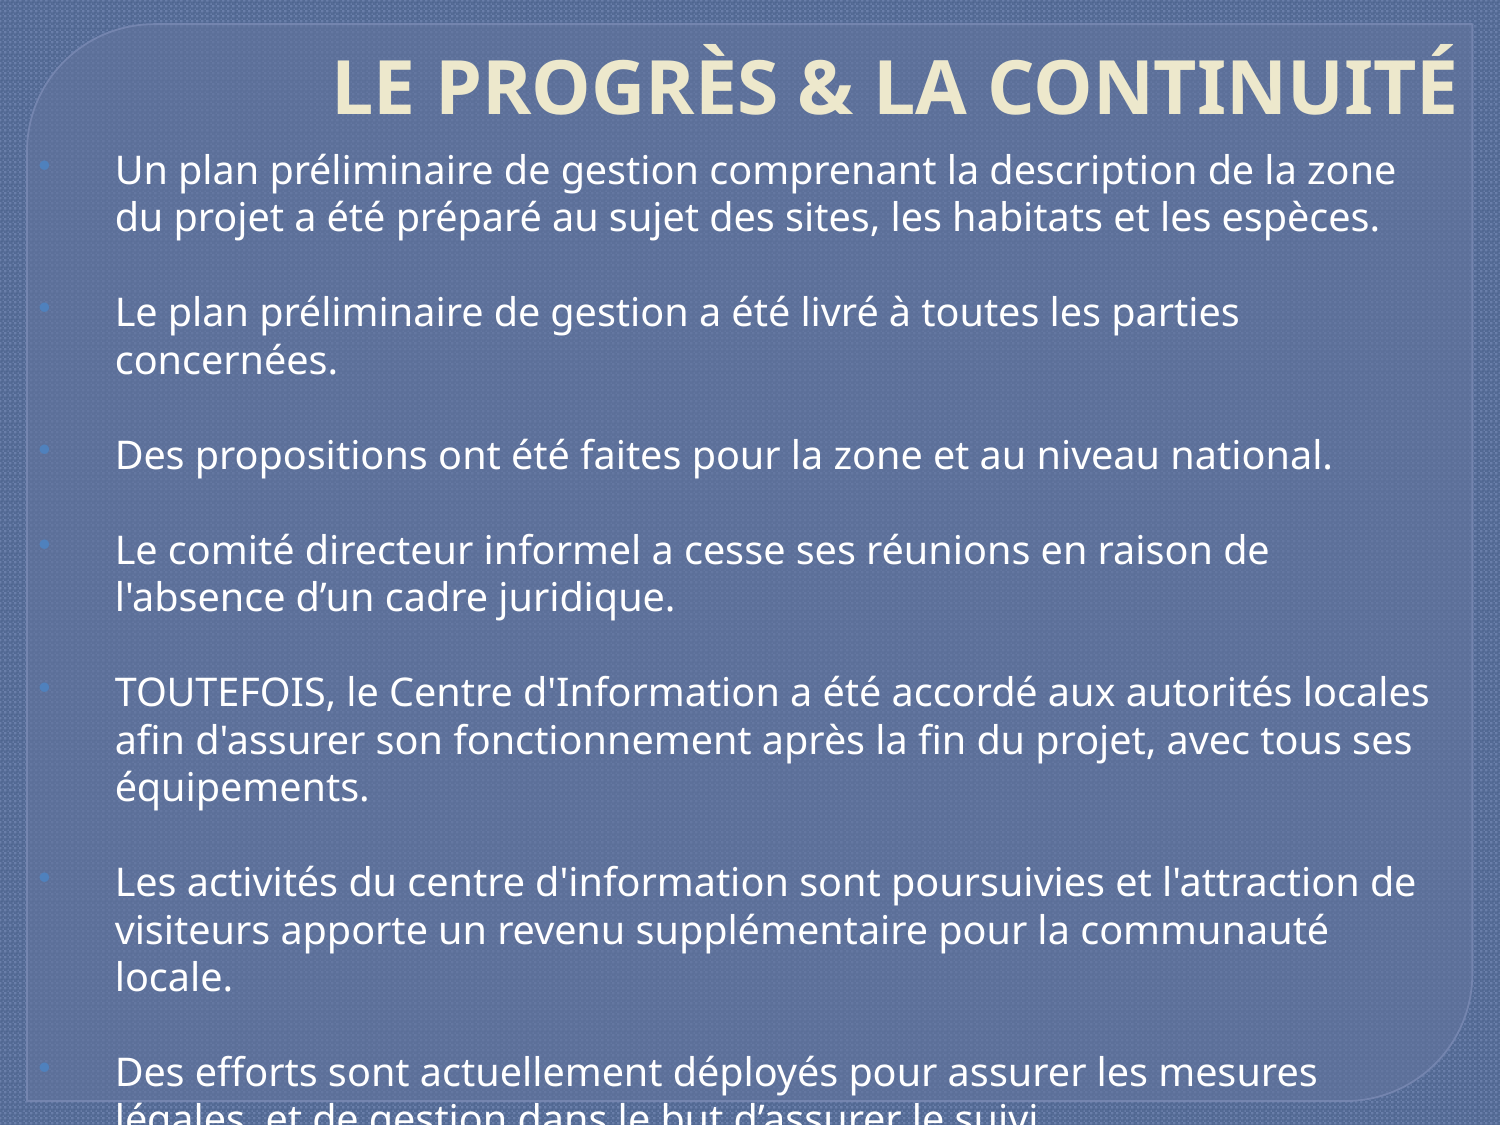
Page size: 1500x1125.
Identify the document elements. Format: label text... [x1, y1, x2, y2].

text_box LE PROGRÈS & LA CONTINUITÉ [124, 0, 1475, 138]
list Un plan préliminaire de gestion comprenant la description de la zone du projet a été préparé au sujet des sites, les habitats et les espèces. Le plan préliminaire de gestion a été livré à toutes les parties concernées. Des propositions ont été faites pour la zone et au niveau national. Le comité directeur informel a cesse ses réunions en raison de l'absence d’un cadre juridique. TOUTEFOIS, le Centre d'Information a été accordé aux autorités locales afin d'assurer son fonctionnement après la fin du projet, avec tous ses équipements. Les activités du centre d'information sont poursuivies et l'attraction de visiteurs apporte un revenu supplémentaire pour la communauté locale. Des efforts sont actuellement déployés pour assurer les mesures légales et de gestion dans le but d’assurer le suivi. [24, 137, 1463, 880]
